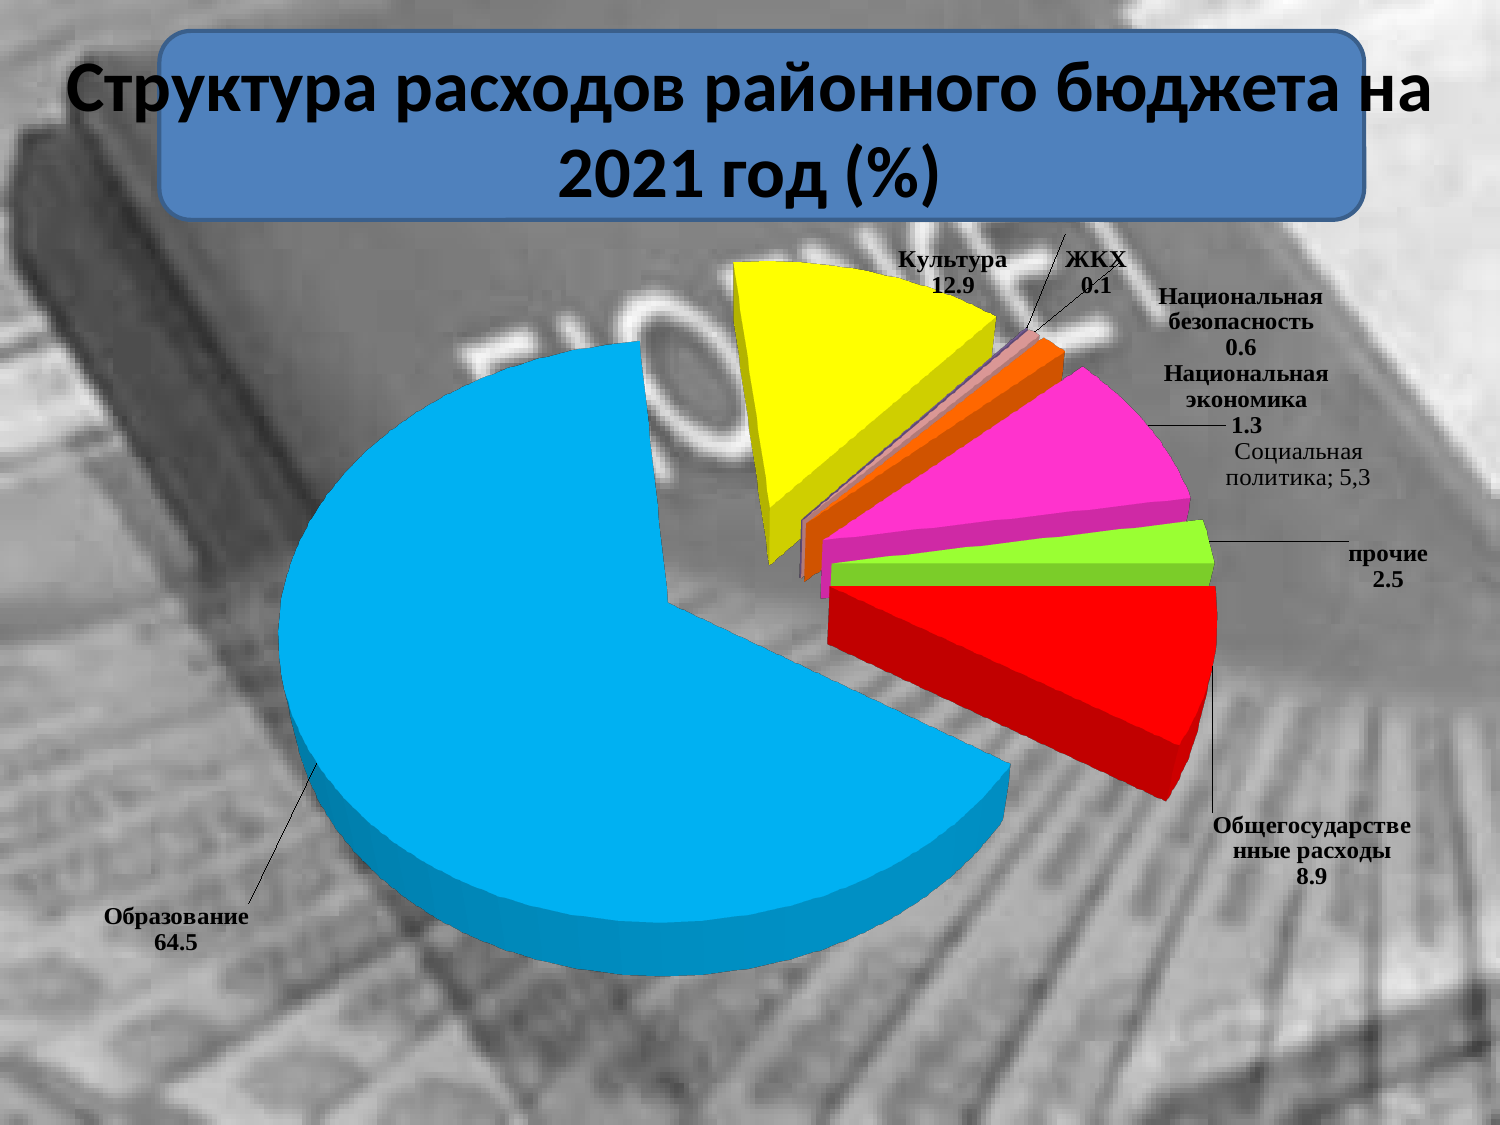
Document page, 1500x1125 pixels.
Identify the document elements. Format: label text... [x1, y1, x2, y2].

title Структура расходов районного бюджета на 2021 год (%) [29, 30, 1471, 220]
text_box [0, 0, 1500, 1125]
chart [29, 219, 1459, 1024]
